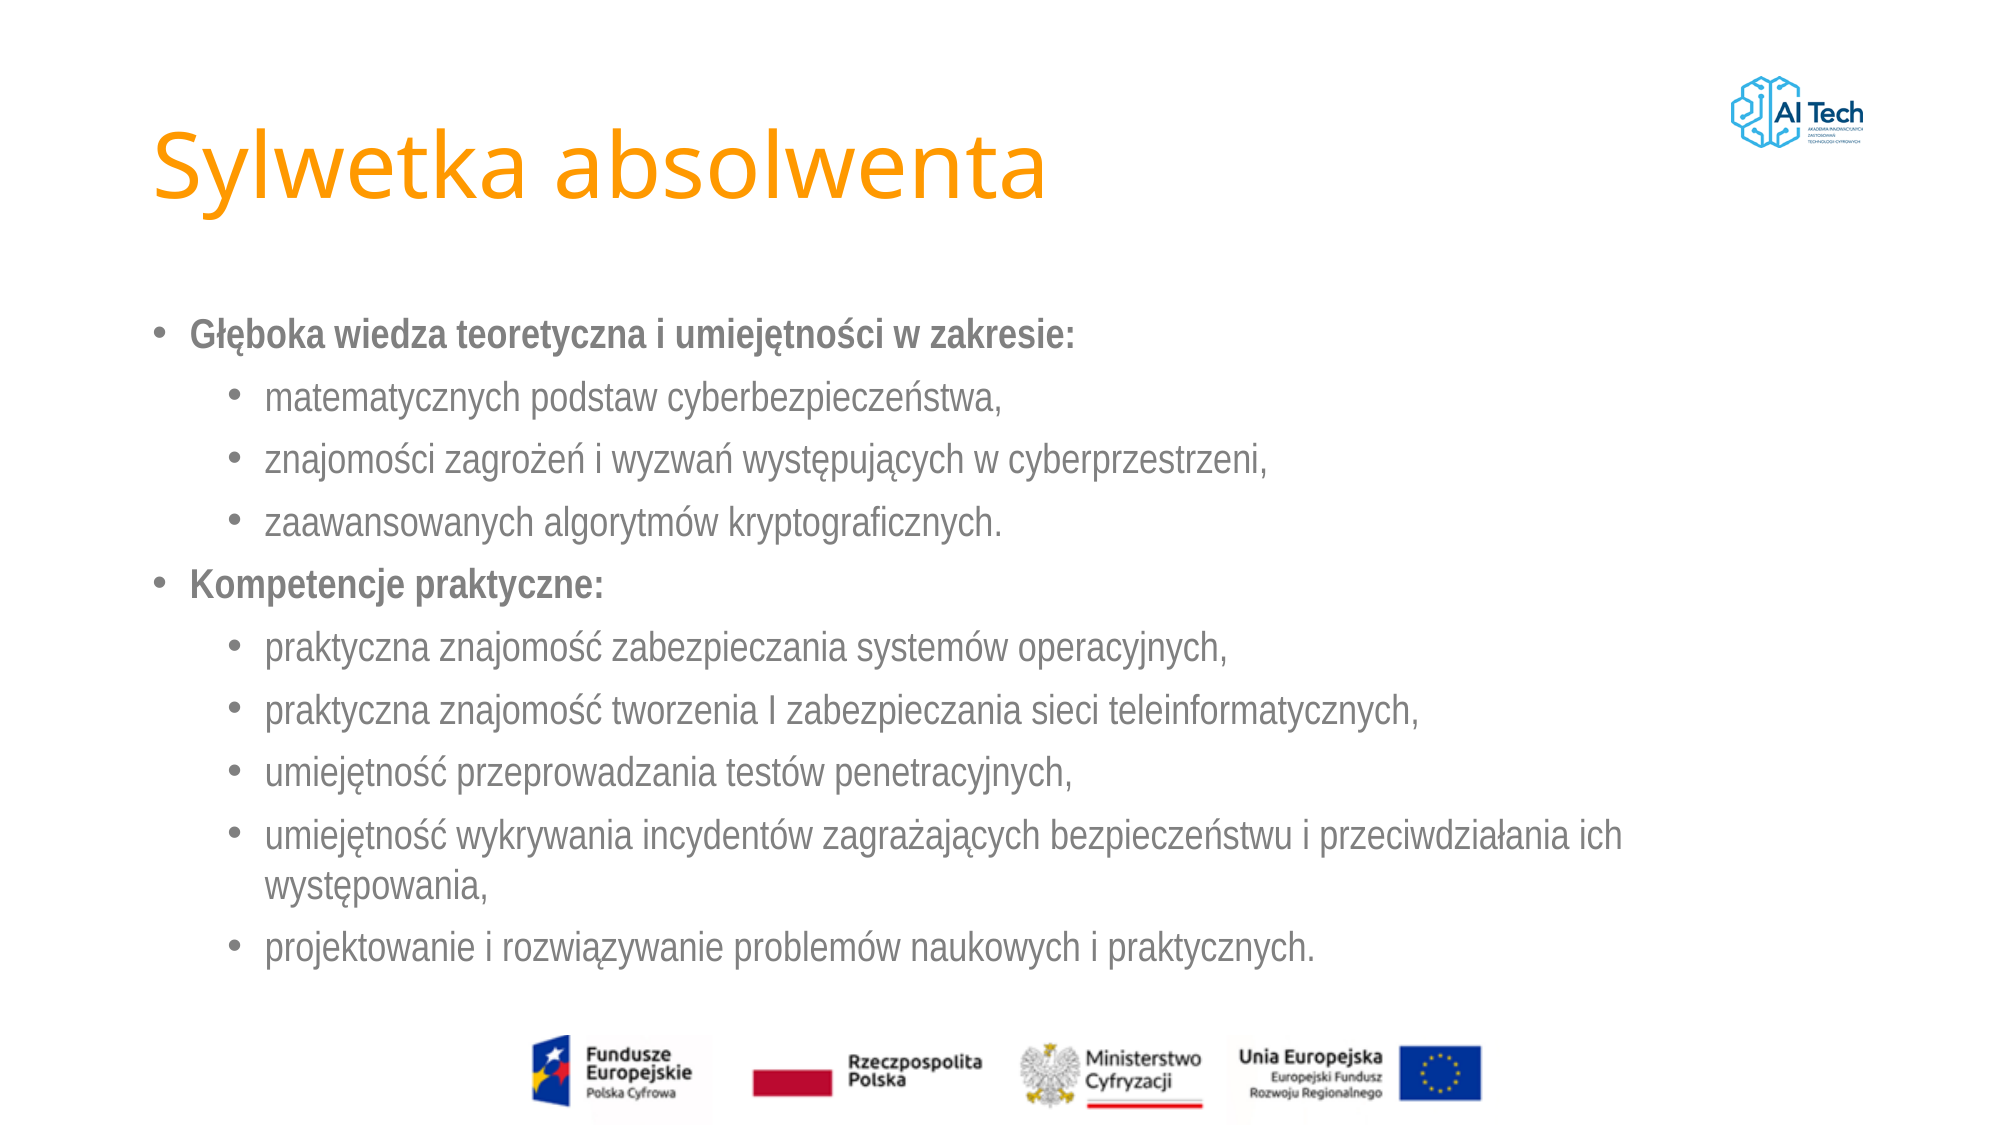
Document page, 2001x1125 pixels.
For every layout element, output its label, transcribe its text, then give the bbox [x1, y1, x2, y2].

list Głęboka wiedza teoretyczna i umiejętności w zakresie: matematycznych podstaw cyberbezpieczeństwa, znajomości zagrożeń i wyzwań występujących w cyberprzestrzeni, zaawansowanych algorytmów kryptograficznych. Kompetencje praktyczne: praktyczna znajomość zabezpieczania systemów operacyjnych, praktyczna znajomość tworzenia I zabezpieczania sieci teleinformatycznych, umiejętność przeprowadzania testów penetracyjnych, umiejętność wykrywania incydentów zagrażających bezpieczeństwu i przeciwdziałania ich występowania, projektowanie i rozwiązywanie problemów naukowych i praktycznych. [137, 299, 1863, 1013]
title Sylwetka absolwenta [137, 59, 1863, 278]
picture [499, 1035, 1501, 1125]
